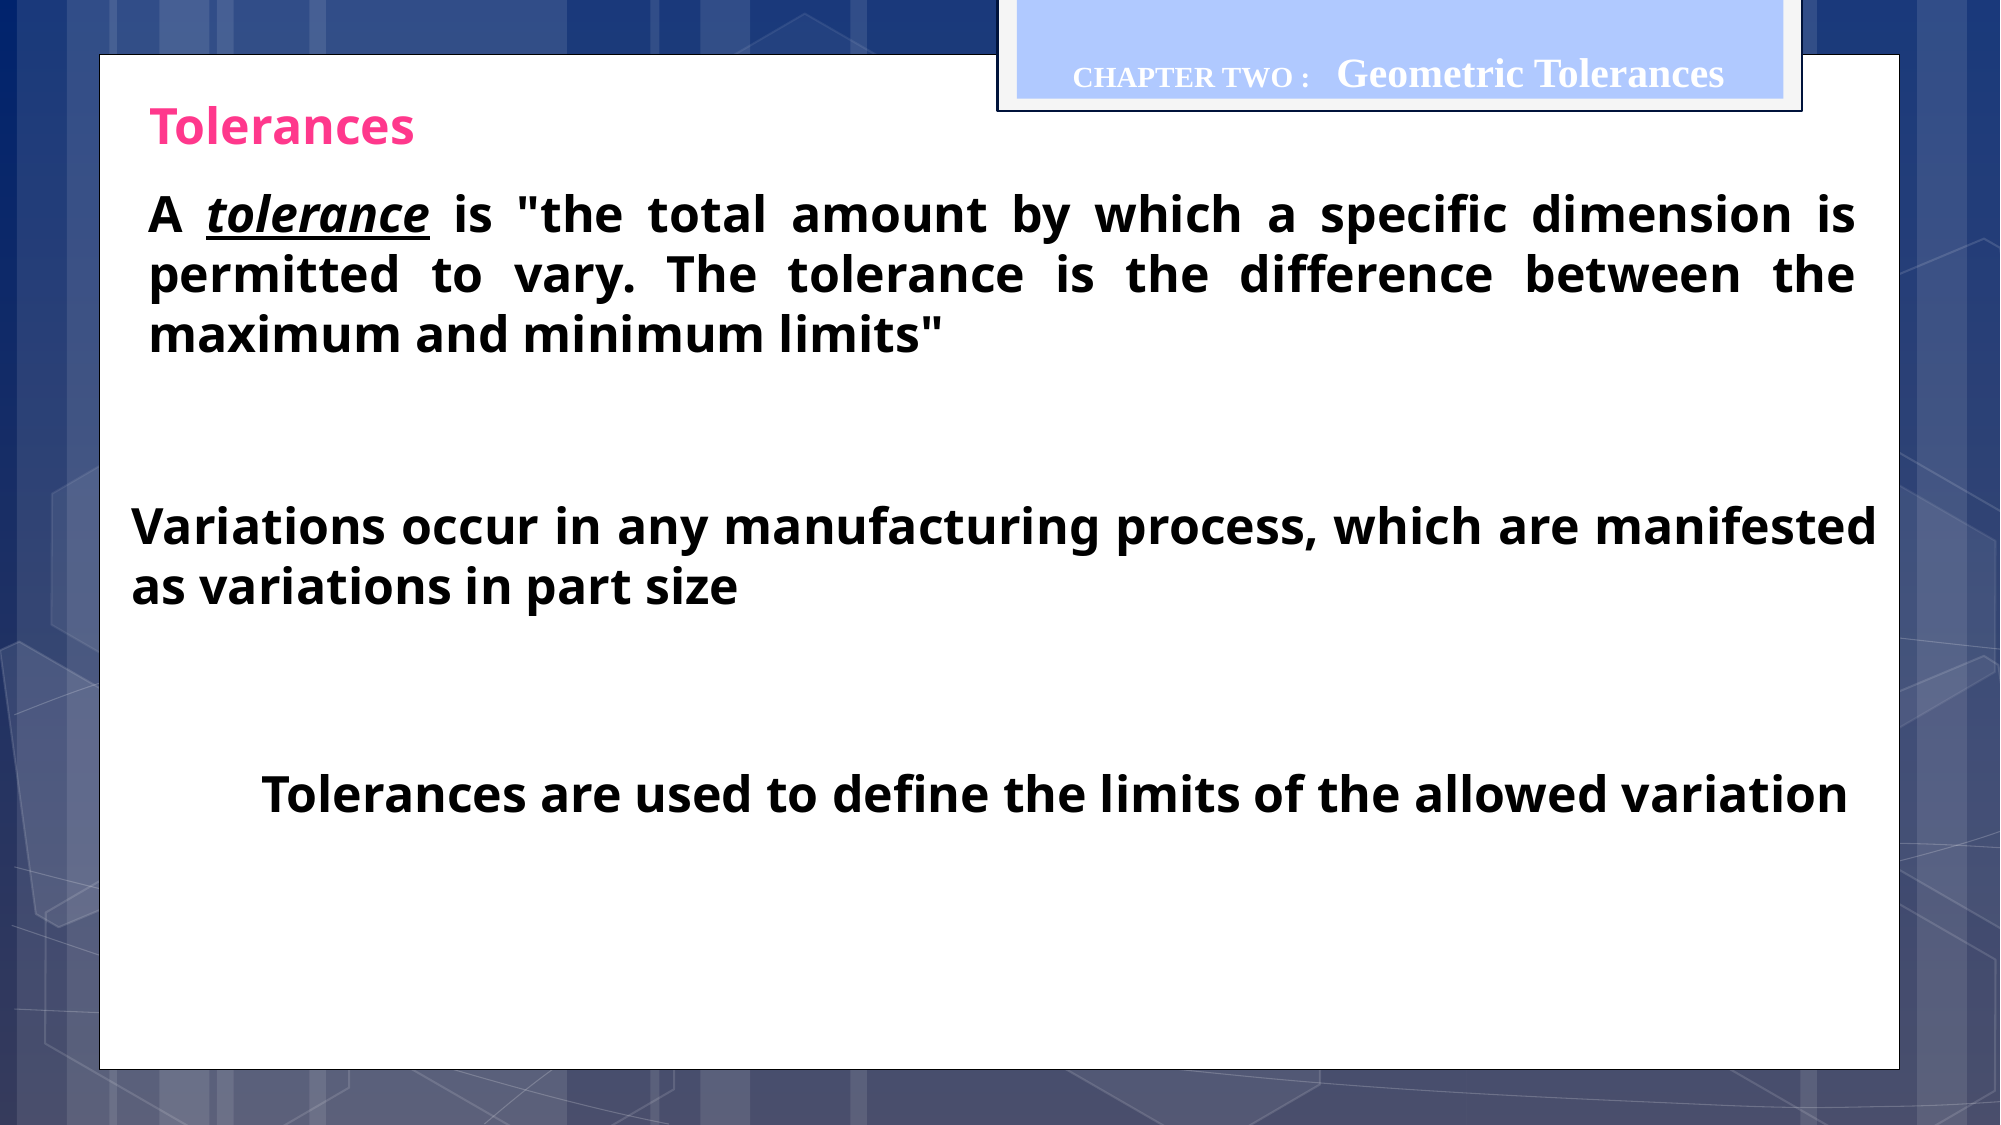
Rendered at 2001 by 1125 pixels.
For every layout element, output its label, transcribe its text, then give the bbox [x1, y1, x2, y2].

text_box Variations occur in any manufacturing process, which are manifested as variations in part size [116, 487, 1894, 623]
text_box Tolerances [134, 87, 1135, 163]
text_box Tolerances are used to define the limits of the allowed variation [246, 754, 1865, 830]
text_box CHAPTER TWO : Geometric Tolerances [940, 0, 1858, 110]
text_box A tolerance is "the total amount by which a specific dimension is permitted to vary. The tolerance is the difference between the maximum and minimum limits" [133, 174, 1872, 370]
